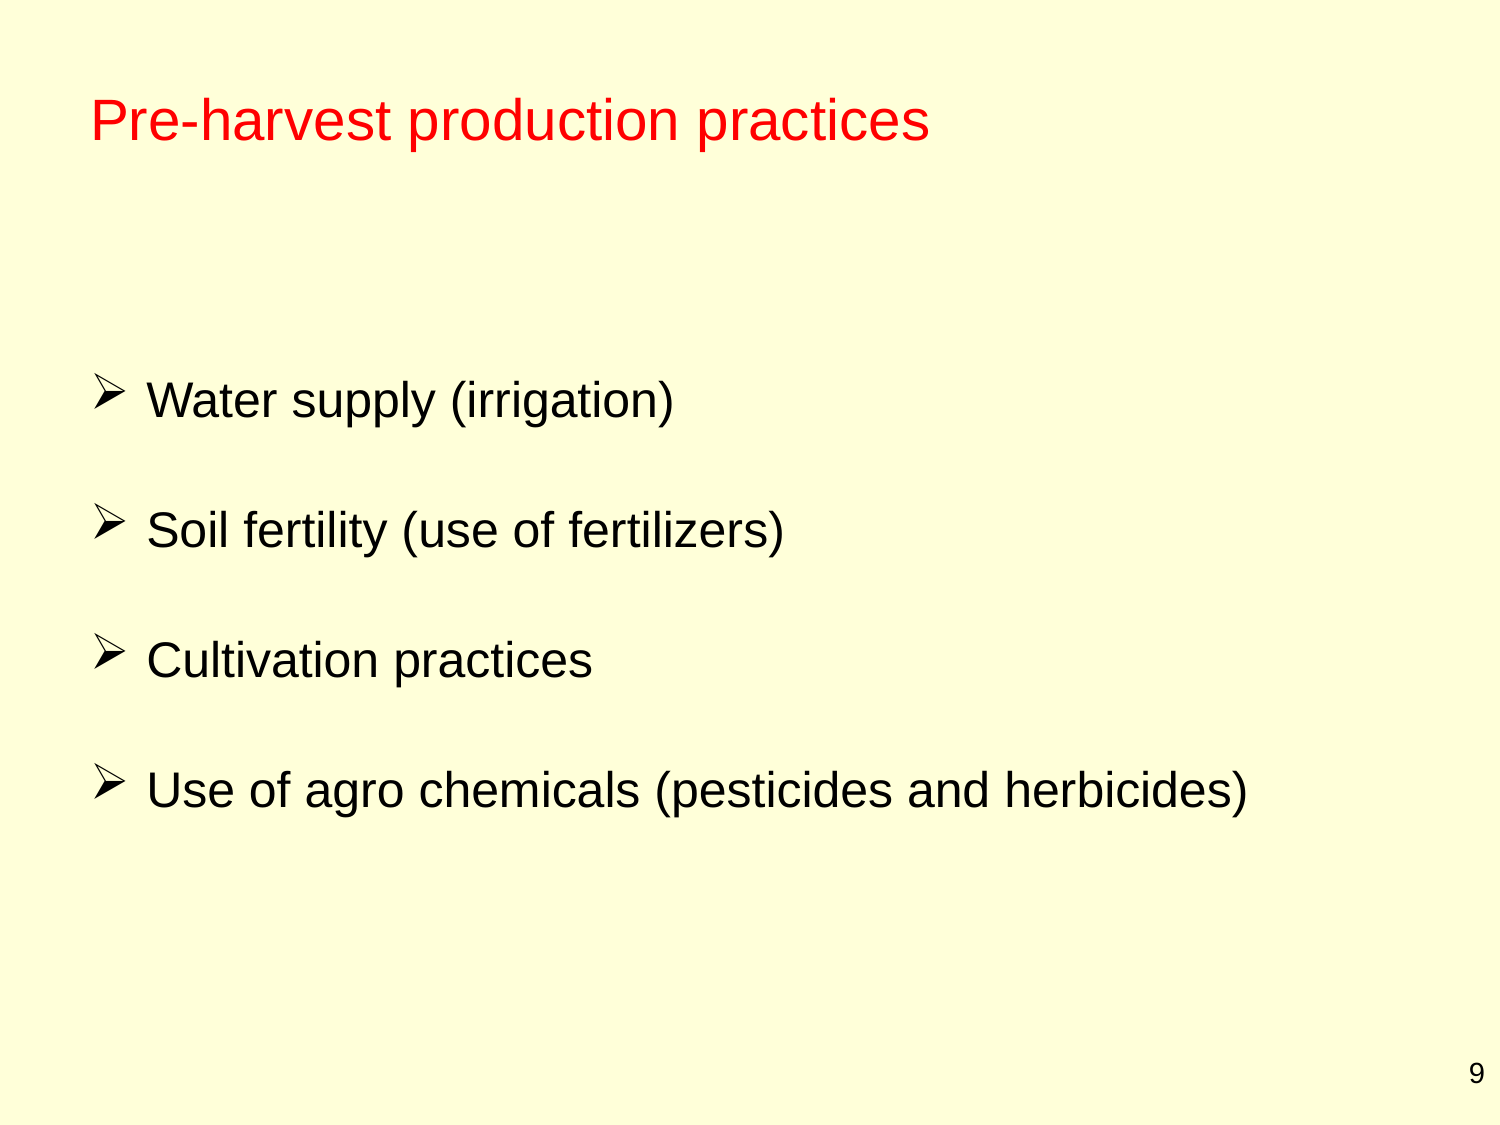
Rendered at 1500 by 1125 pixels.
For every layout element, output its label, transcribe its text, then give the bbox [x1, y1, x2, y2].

list Water supply (irrigation) Soil fertility (use of fertilizers) Cultivation practices Use of agro chemicals (pesticides and herbicides) [75, 299, 1425, 925]
slide_number 9 [1149, 1046, 1500, 1125]
title Pre-harvest production practices [75, 87, 1425, 218]
